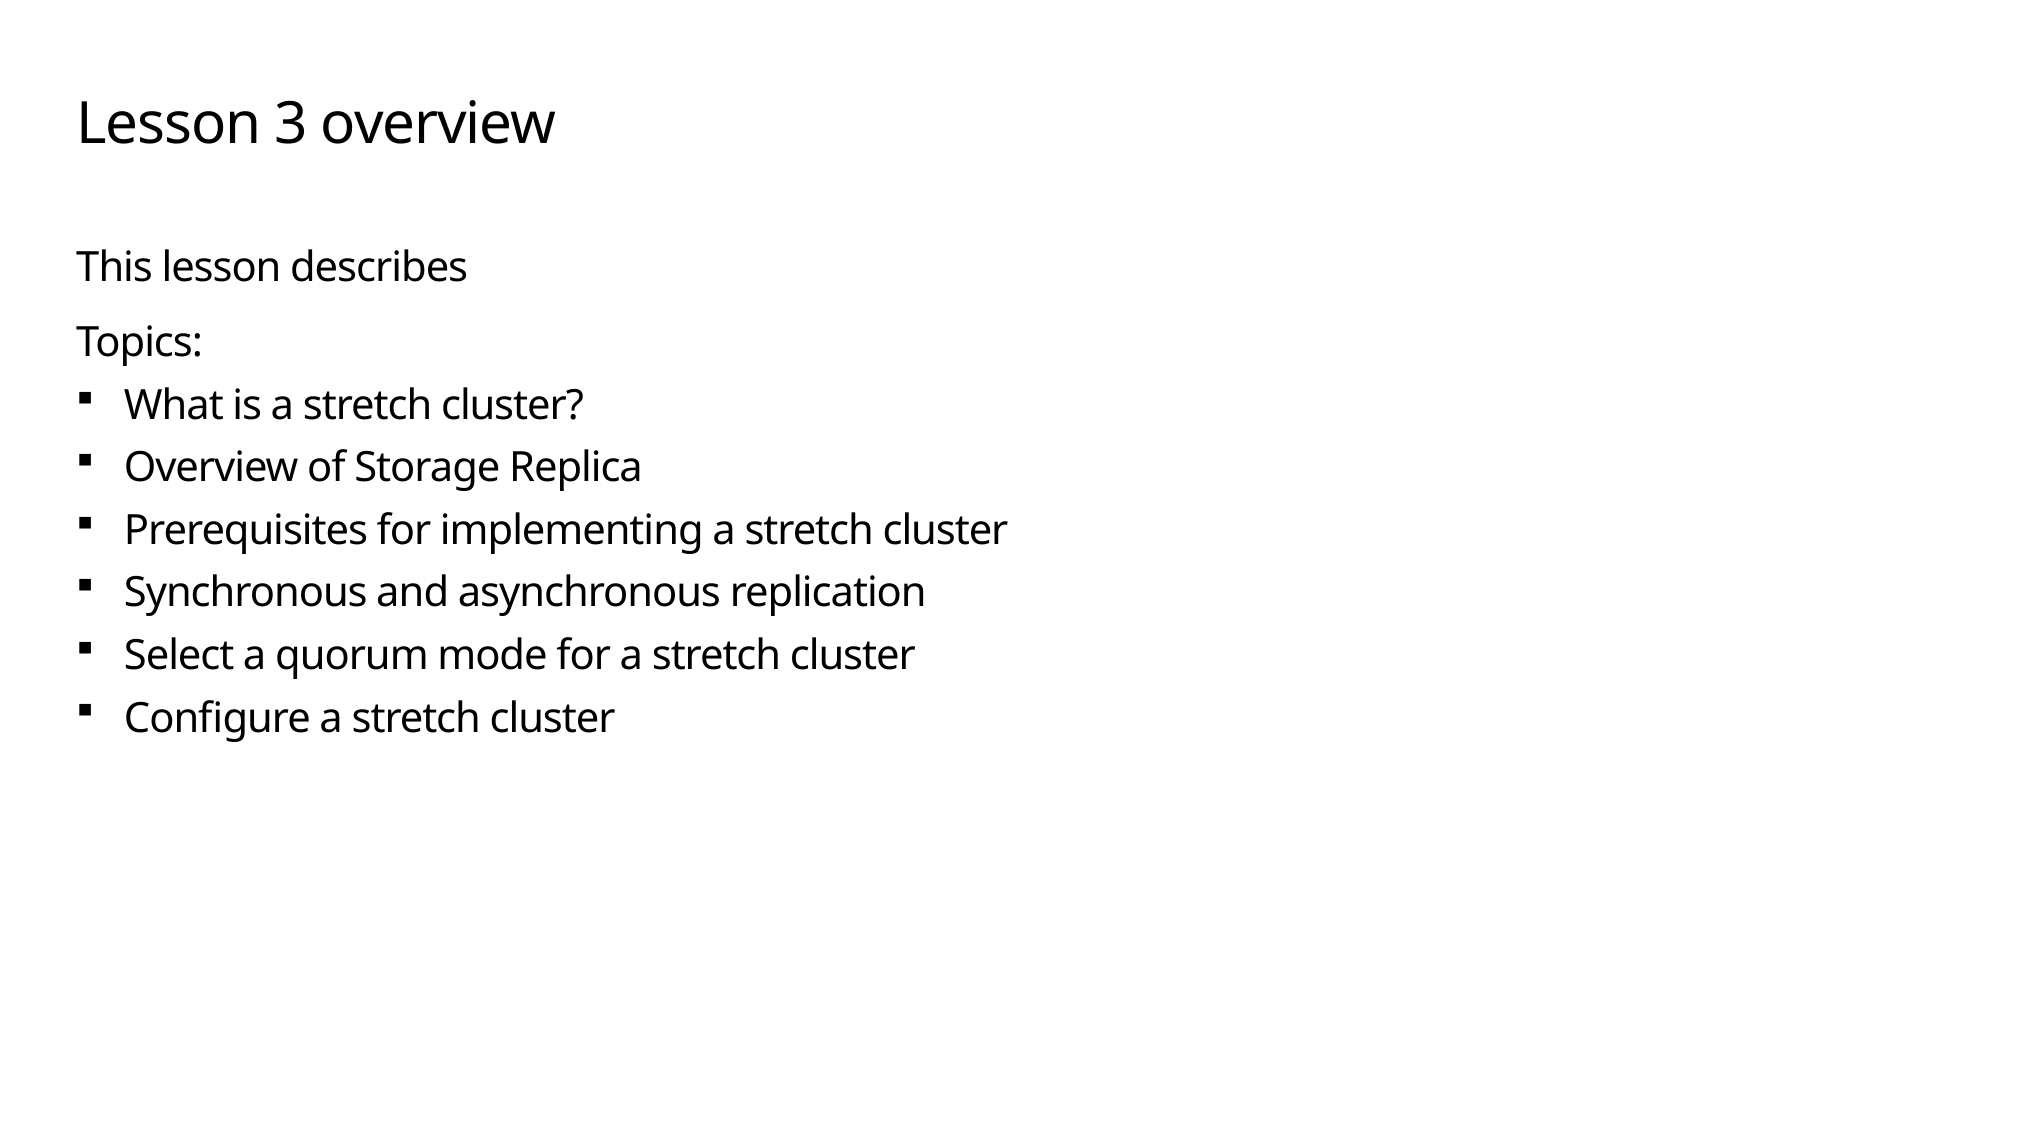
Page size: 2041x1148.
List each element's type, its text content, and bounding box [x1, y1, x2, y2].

list This lesson describes Topics: What is a stretch cluster? Overview of Storage Replica Prerequisites for implementing a stretch cluster Synchronous and asynchronous replication Select a quorum mode for a stretch cluster Configure a stretch cluster [76, 240, 1970, 1074]
title Lesson 3 overview [76, 93, 1968, 161]
